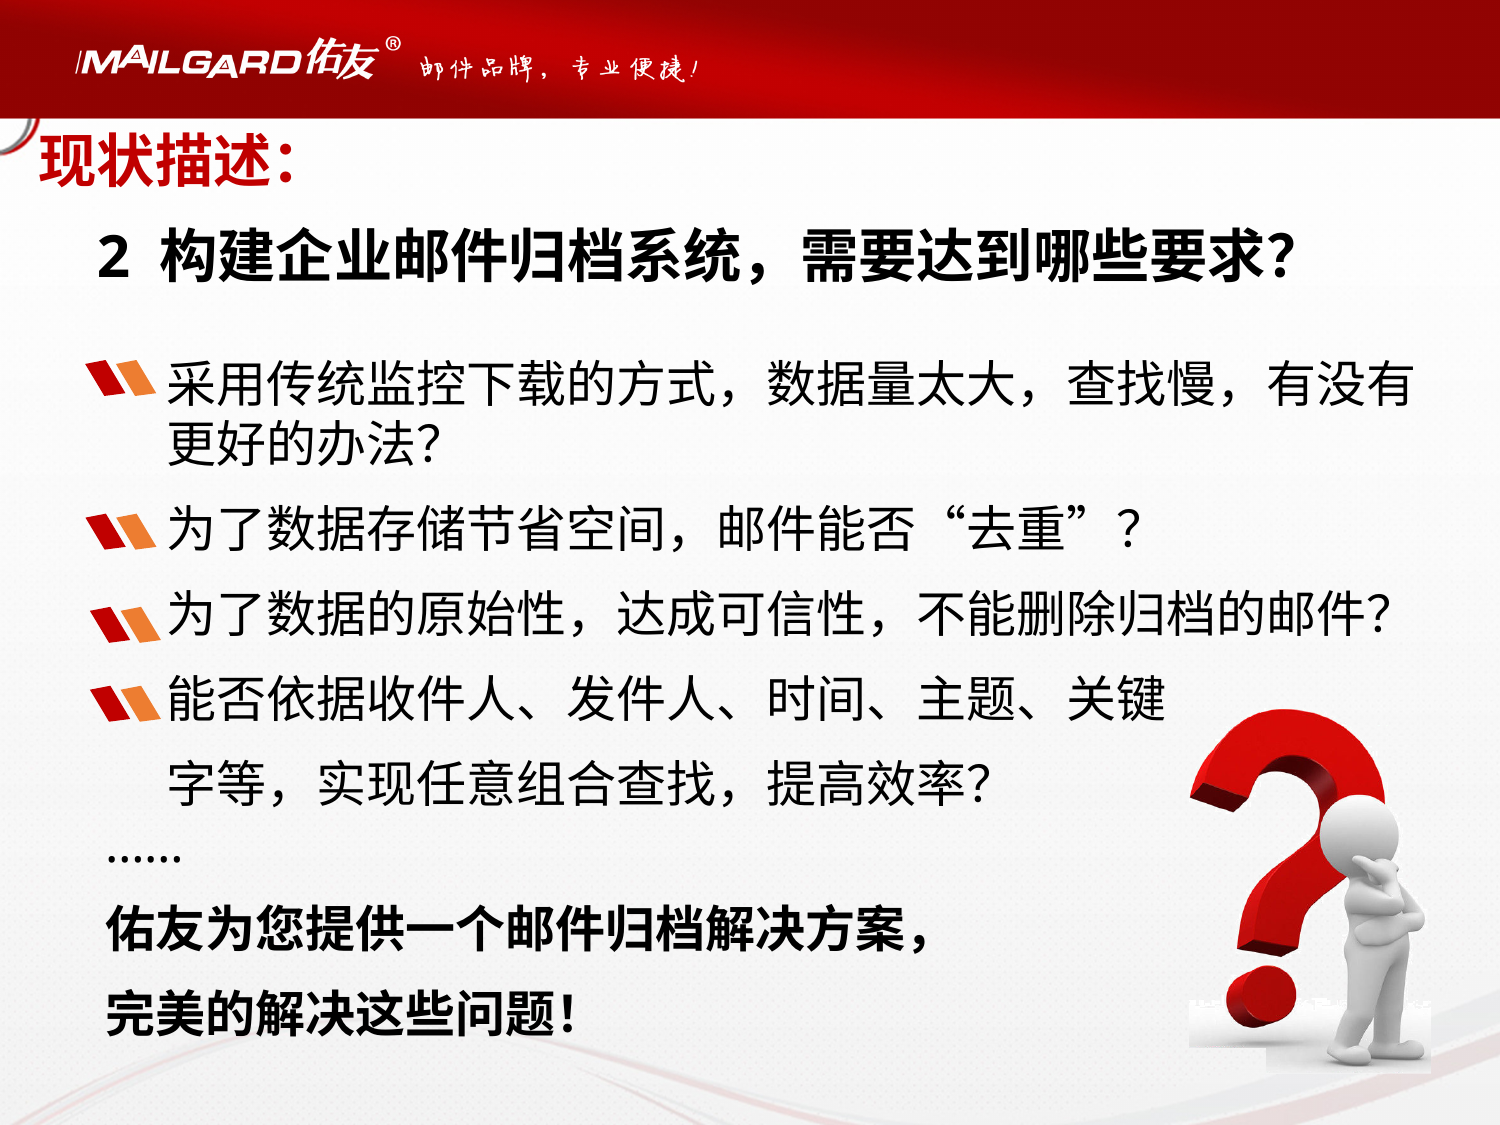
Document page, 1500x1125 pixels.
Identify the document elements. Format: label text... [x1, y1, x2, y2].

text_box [95, 355, 146, 402]
text_box …… 佑友为您提供一个邮件归档解决方案， 完美的解决这些问题！ [90, 804, 1149, 1050]
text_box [95, 509, 147, 556]
text_box 采用传统监控下载的方式，数据量太大，查找慢，有没有更好的办法？ 为了数据存储节省空间，邮件能否“去重”？ 为了数据的原始性，达成可信性，不能删除归档的邮件？ 能否依据收件人、发件人、时间、主题、关键 字等，实现任意组合查找，提高效率？ [151, 345, 1436, 804]
picture [0, 0, 1500, 1125]
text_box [100, 602, 151, 649]
text_box 2 构建企业邮件归档系统，需要达到哪些要求？ [82, 211, 1414, 297]
text_box 现状描述： [23, 117, 583, 202]
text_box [100, 681, 151, 728]
